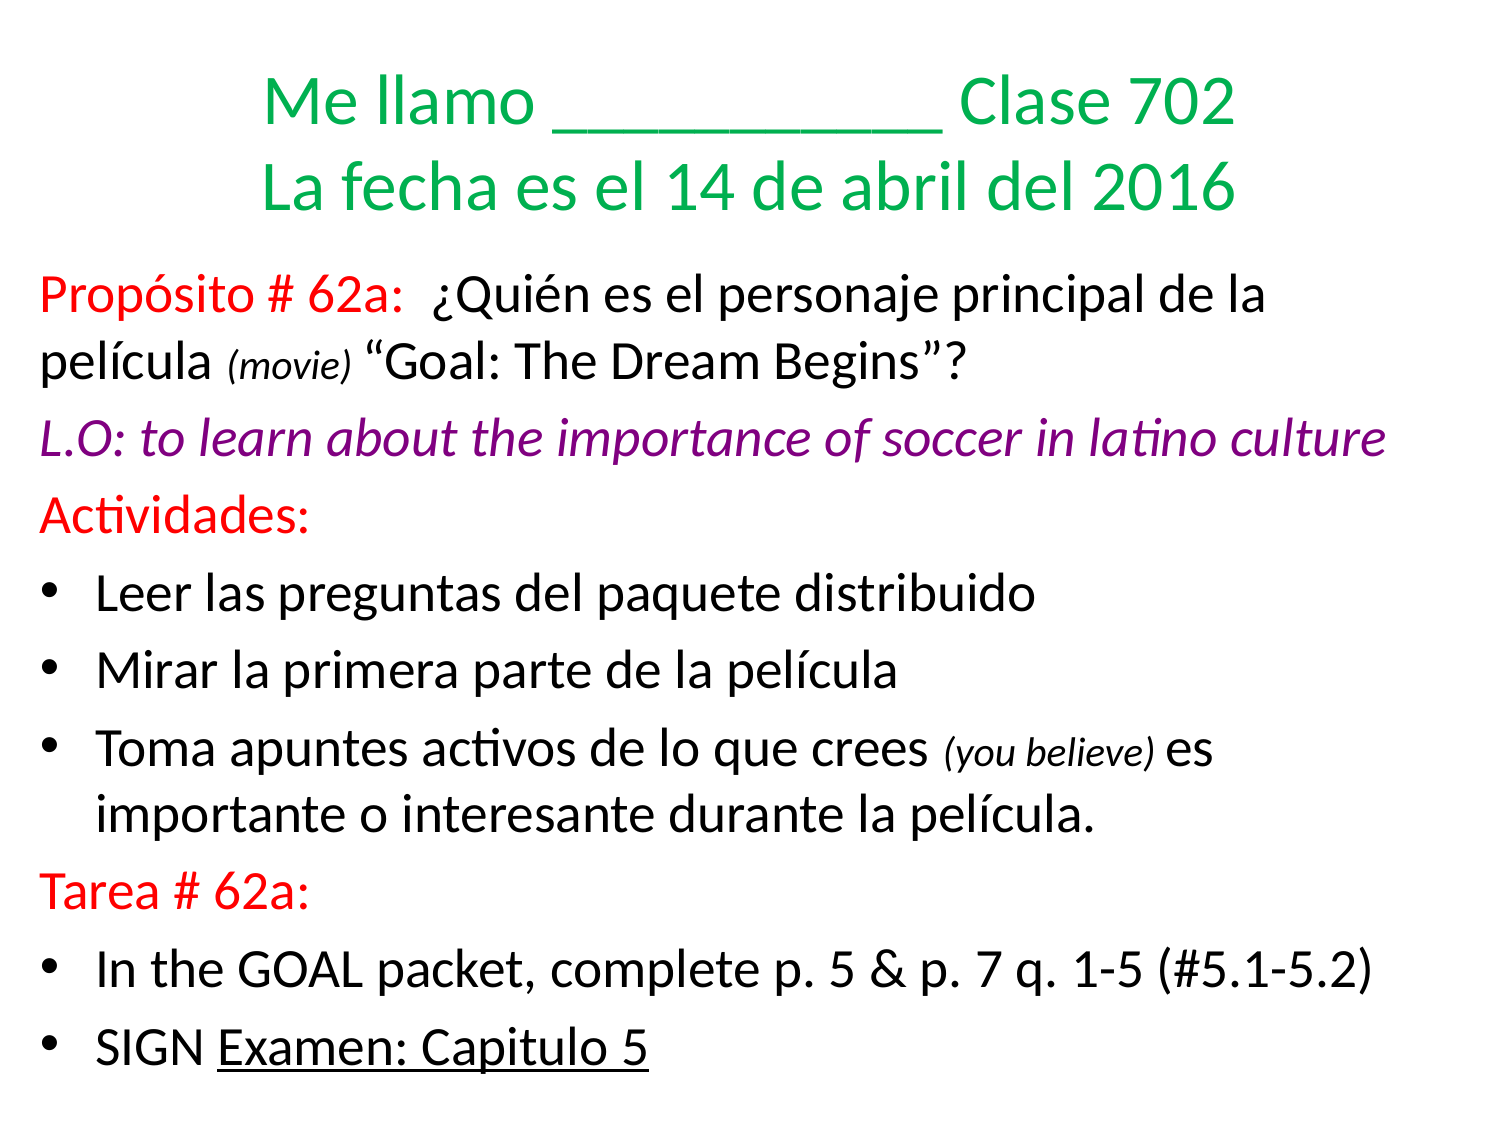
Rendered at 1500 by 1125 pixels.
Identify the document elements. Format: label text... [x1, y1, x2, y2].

list Propósito # 62a: ¿Quién es el personaje principal de la película (movie) “Goal: The Dream Begins”? L.O: to learn about the importance of soccer in latino culture Actividades: Leer las preguntas del paquete distribuido Mirar la primera parte de la película Toma apuntes activos de lo que crees (you believe) es importante o interesante durante la película. Tarea # 62a: In the GOAL packet, complete p. 5 & p. 7 q. 1-5 (#5.1-5.2) SIGN Examen: Capitulo 5 [24, 249, 1450, 1088]
title Me llamo ___________ Clase 702 La fecha es el 14 de abril del 2016 [37, 45, 1463, 233]
